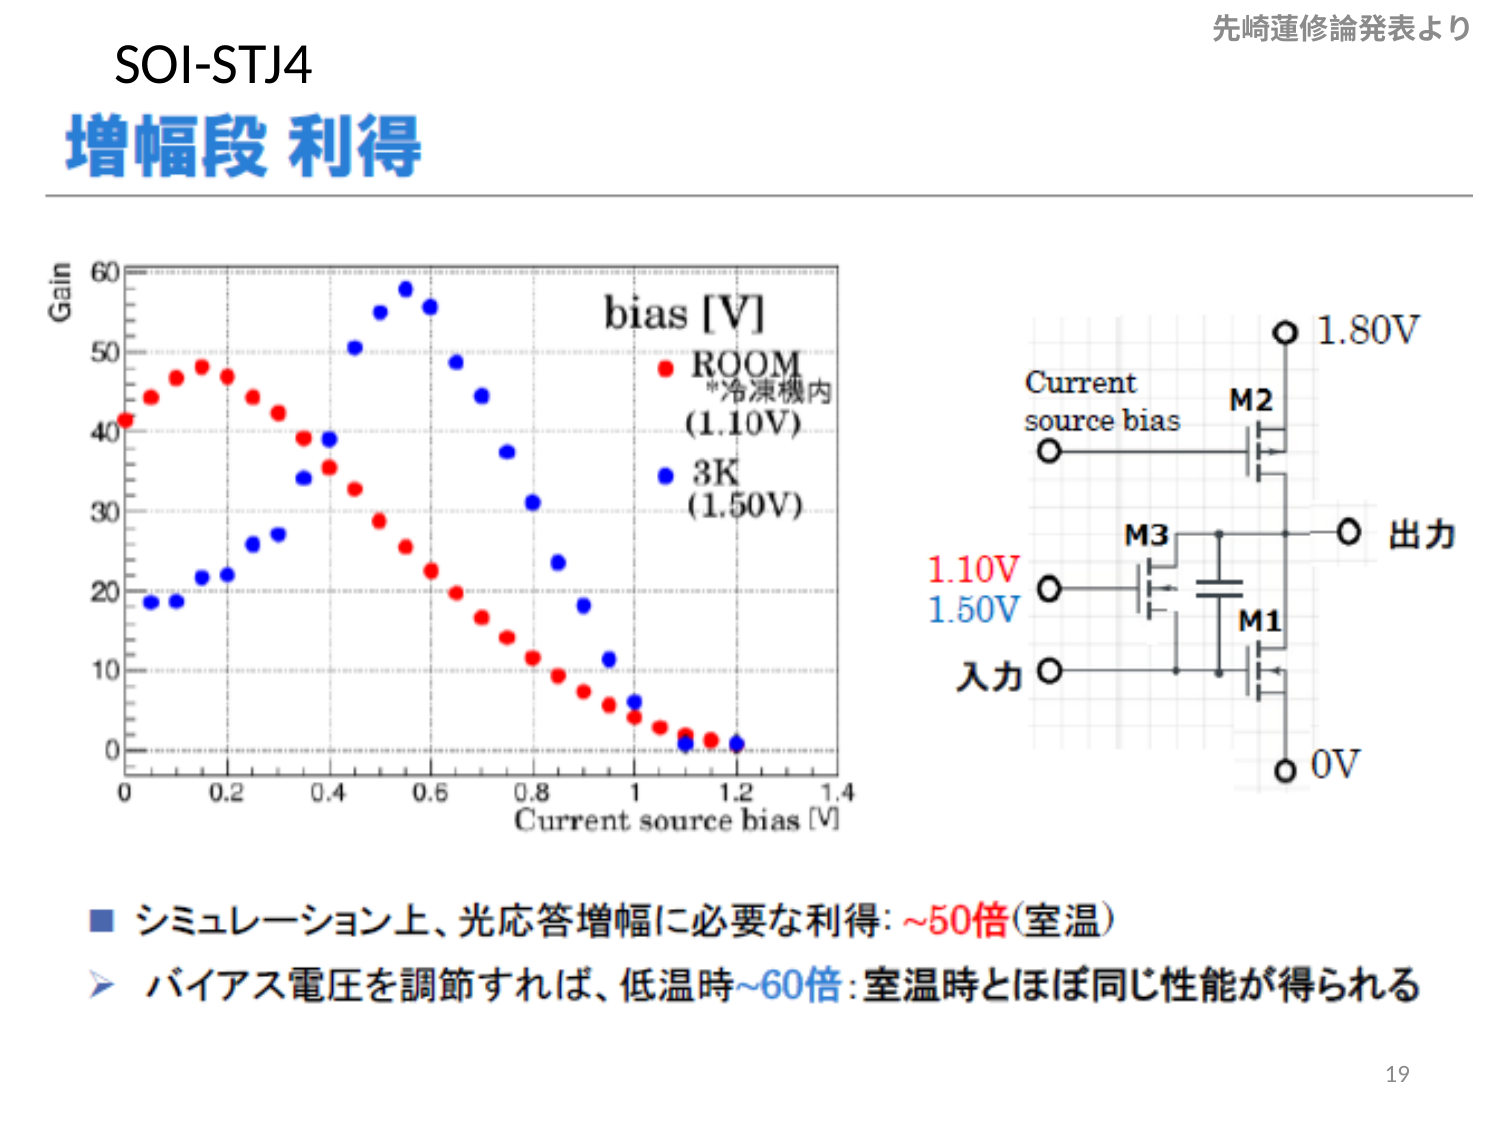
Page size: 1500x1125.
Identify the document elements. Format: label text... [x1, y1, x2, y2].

title SOI-STJ4 [17, 19, 410, 95]
slide_number 19 [1074, 1042, 1425, 1103]
picture [17, 95, 1474, 1024]
footer 先崎蓮修論発表より [1187, 0, 1500, 58]
